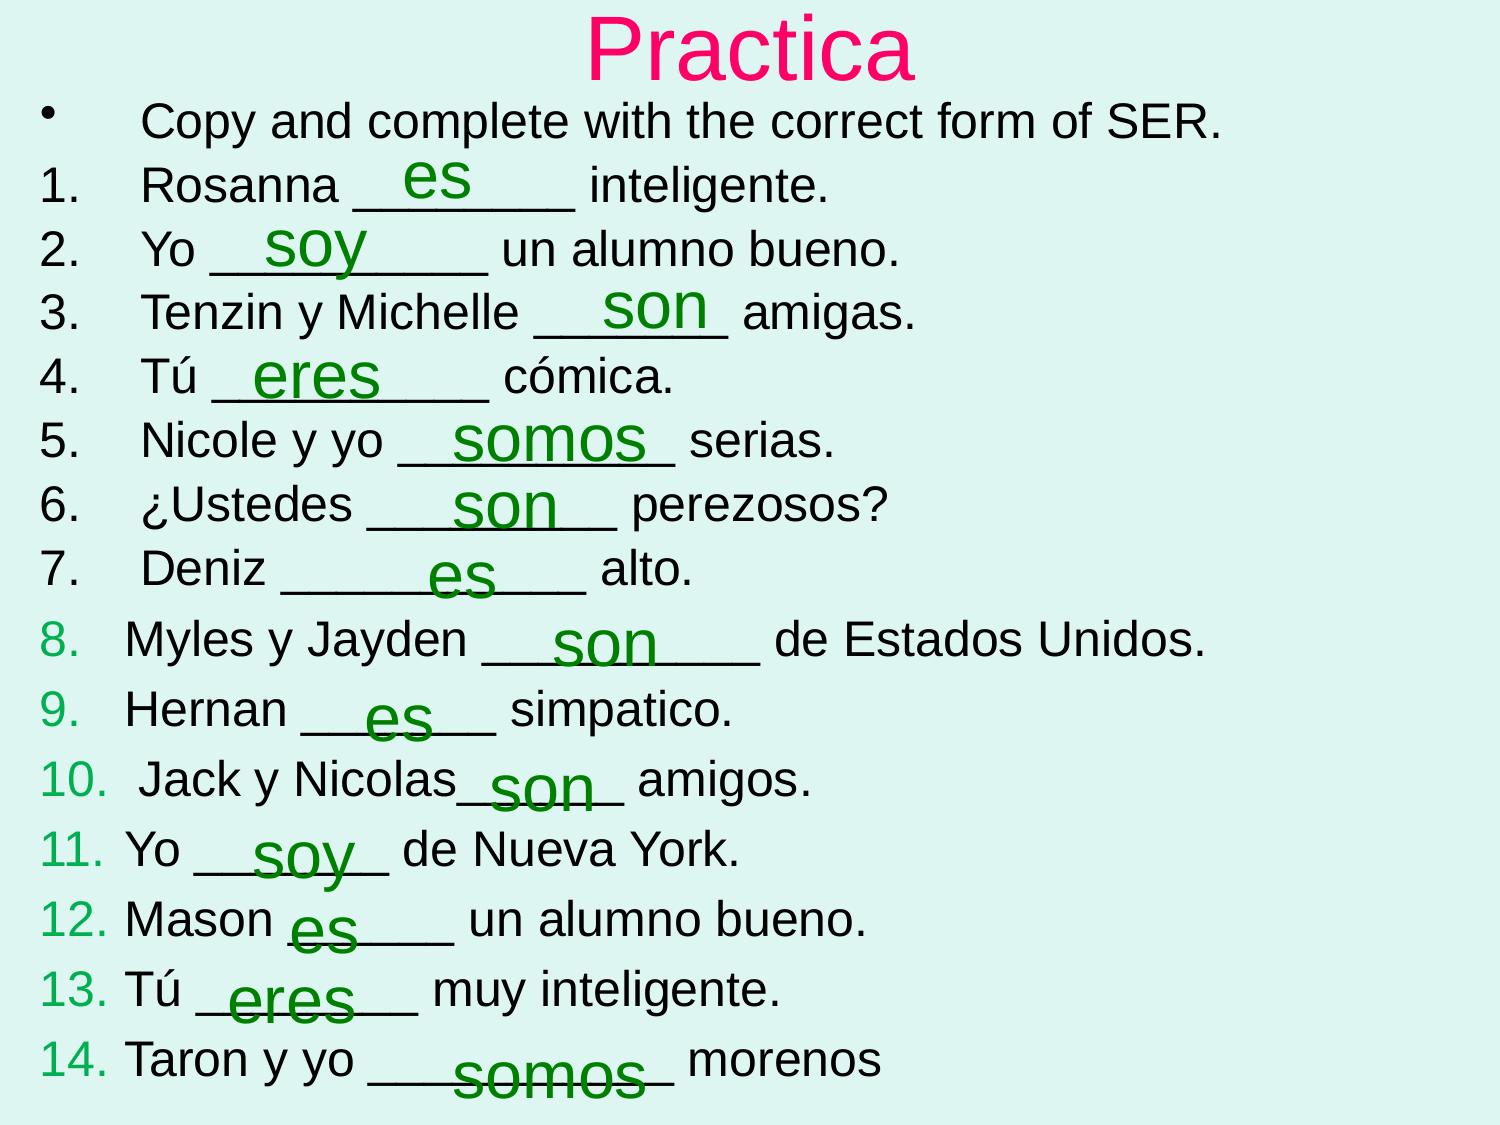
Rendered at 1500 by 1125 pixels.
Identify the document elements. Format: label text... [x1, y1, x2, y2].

list Copy and complete with the correct form of SER. Rosanna ________ inteligente. Yo __________ un alumno bueno. Tenzin y Michelle _______ amigas. Tú __________ cómica. Nicole y yo __________ serias. ¿Ustedes _________ perezosos? Deniz ___________ alto. Myles y Jayden __________ de Estados Unidos. Hernan _______ simpatico. Jack y Nicolas______ amigos. Yo _______ de Nueva York. Mason ______ un alumno bueno. Tú ________ muy inteligente. Taron y yo ___________ morenos [24, 87, 1500, 1100]
text_box son [587, 254, 1100, 350]
text_box es [387, 124, 900, 220]
text_box son [537, 592, 1050, 688]
text_box son [437, 454, 950, 550]
text_box soy [249, 192, 763, 288]
text_box es [274, 879, 788, 975]
text_box eres [212, 949, 725, 1045]
text_box somos [437, 387, 950, 454]
text_box es [349, 667, 494, 763]
text_box soy [237, 804, 750, 900]
text_box somos [437, 1024, 950, 1120]
text_box son [474, 737, 988, 833]
text_box es [412, 524, 532, 620]
title Practica [75, 0, 1425, 87]
text_box eres [237, 324, 750, 420]
